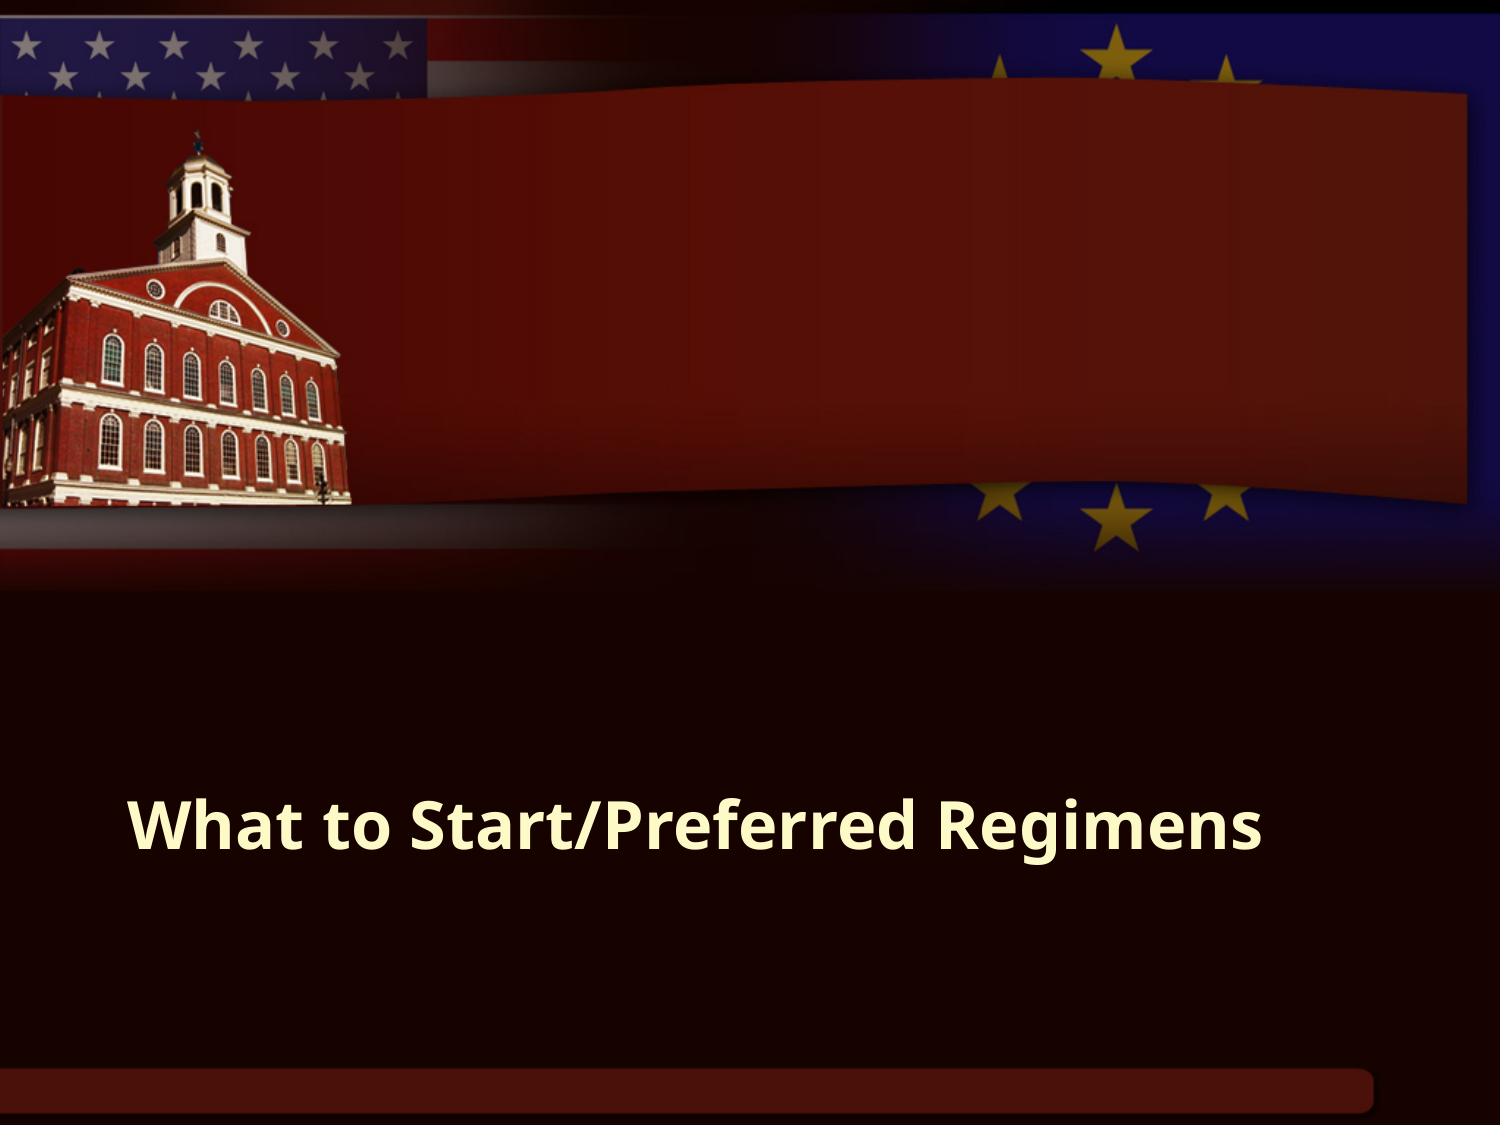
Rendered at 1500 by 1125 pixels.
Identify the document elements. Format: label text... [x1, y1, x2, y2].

picture [0, 0, 1500, 1125]
title What to Start/Preferred Regimens [112, 630, 1388, 872]
